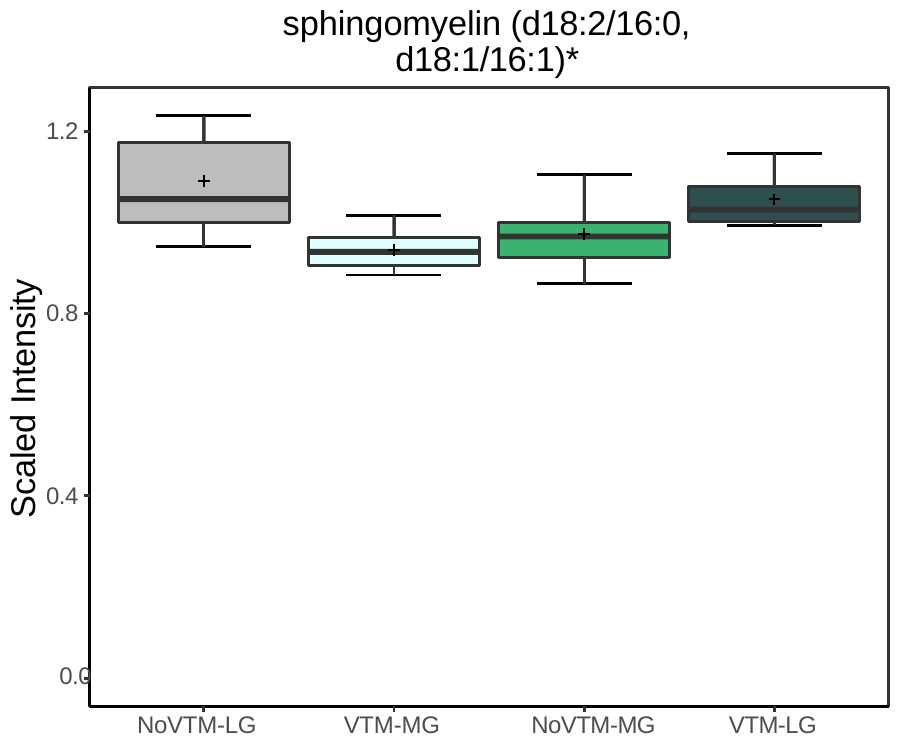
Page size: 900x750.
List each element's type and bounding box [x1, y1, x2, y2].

text_box [1, 274, 82, 521]
footer [57, 661, 95, 750]
text_box [44, 113, 82, 145]
slide_number [134, 713, 275, 750]
text_box [83, 86, 891, 738]
title [130, 0, 770, 86]
